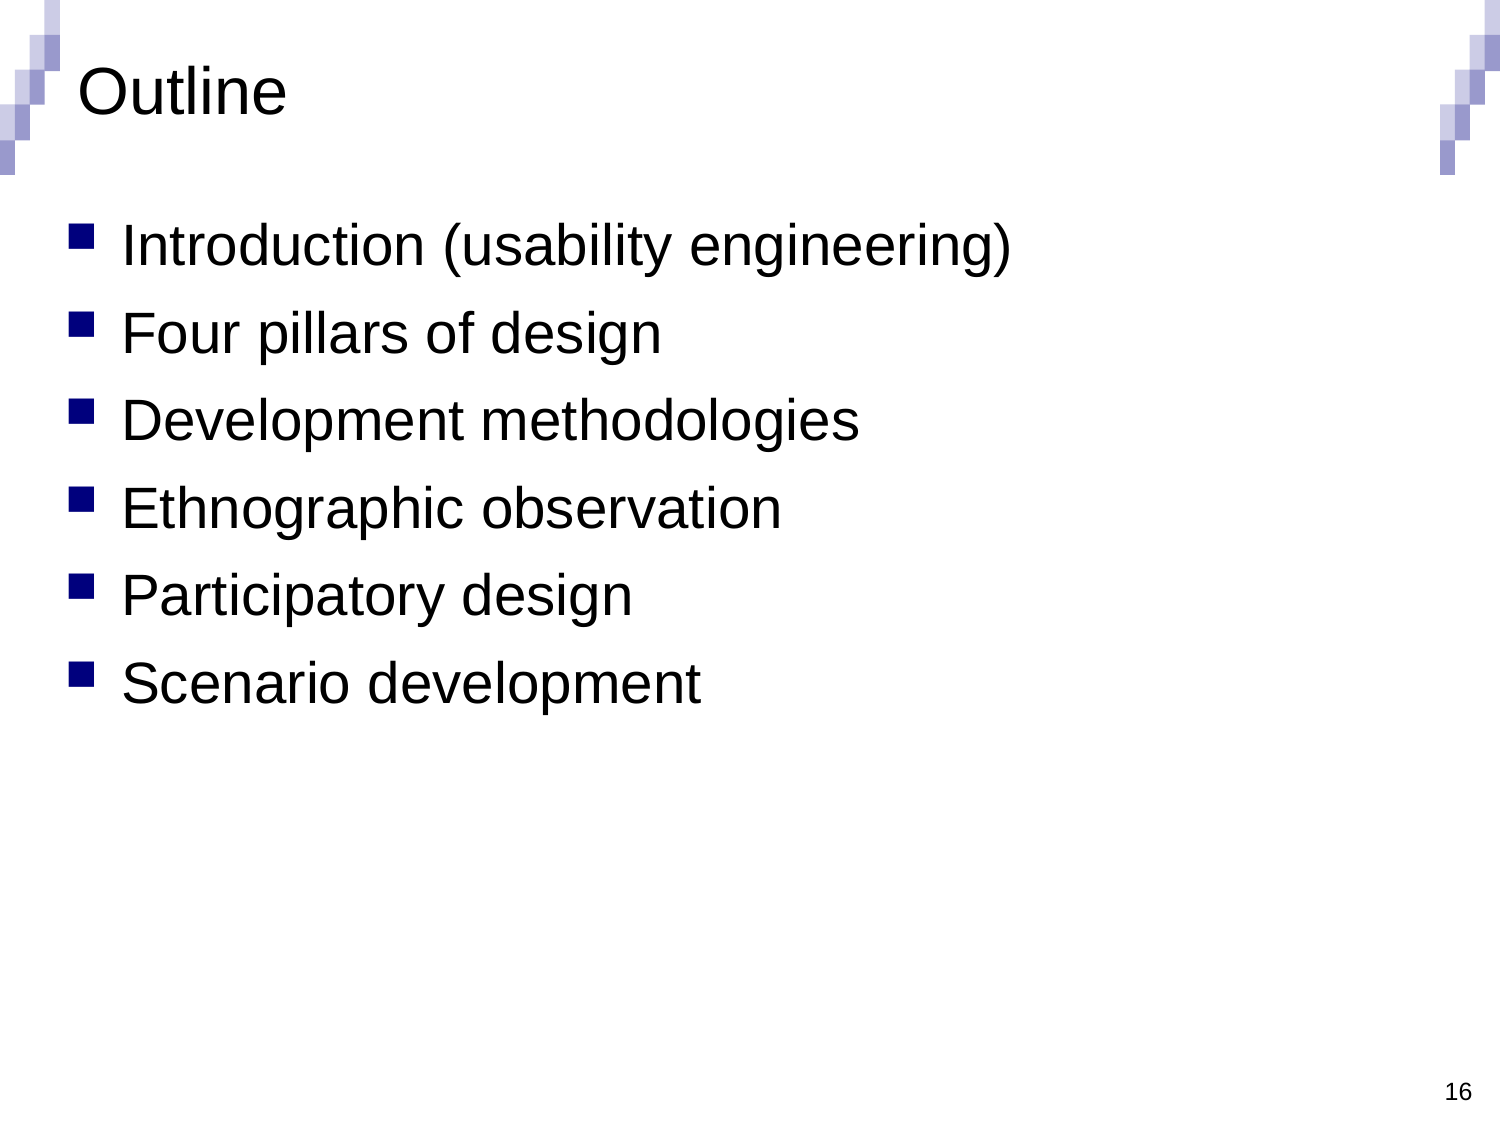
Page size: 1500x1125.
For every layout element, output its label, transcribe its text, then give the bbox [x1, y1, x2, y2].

list Introduction (usability engineering) Four pillars of design Development methodologies Ethnographic observation Participatory design Scenario development [49, 199, 1426, 1063]
title Outline [62, 0, 1438, 176]
slide_number 16 [1137, 1062, 1488, 1113]
